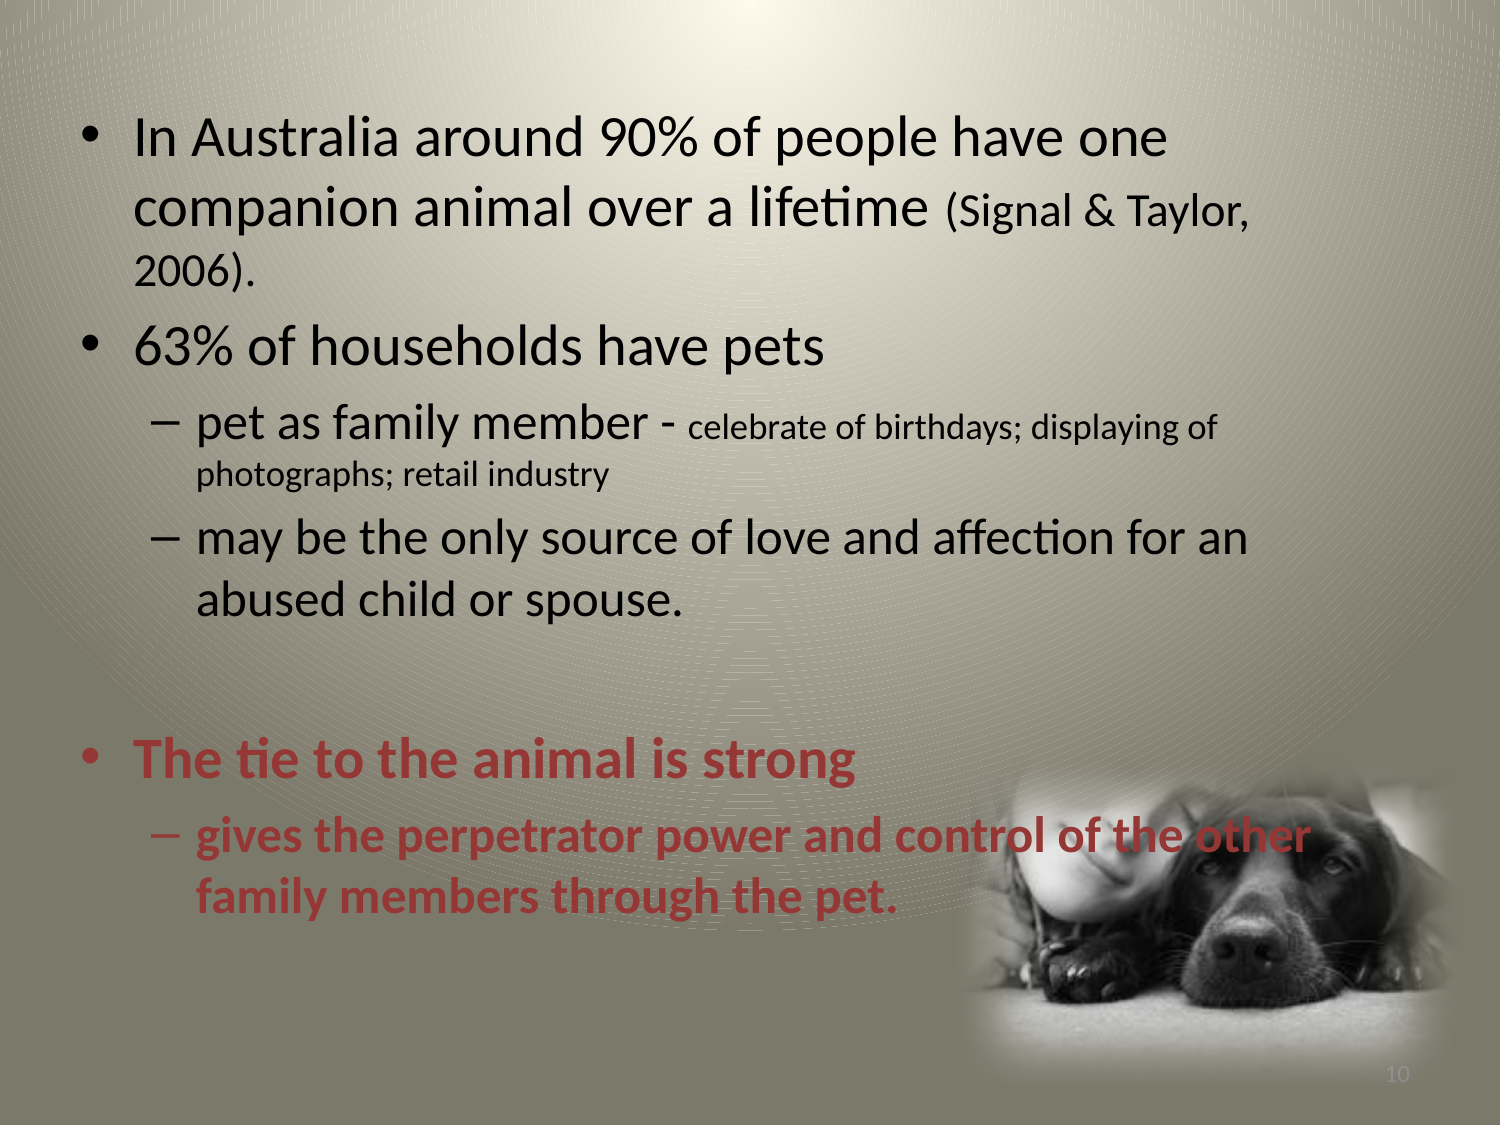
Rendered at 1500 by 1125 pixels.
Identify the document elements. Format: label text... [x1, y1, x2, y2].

list In Australia around 90% of people have one companion animal over a lifetime (Signal & Taylor, 2006). 63% of households have pets pet as family member - celebrate of birthdays; displaying of photographs; retail industry may be the only source of love and affection for an abused child or spouse. The tie to the animal is strong gives the perpetrator power and control of the other family members through the pet. [64, 90, 1400, 941]
slide_number 10 [1074, 1042, 1425, 1103]
picture [1026, 941, 1388, 1022]
